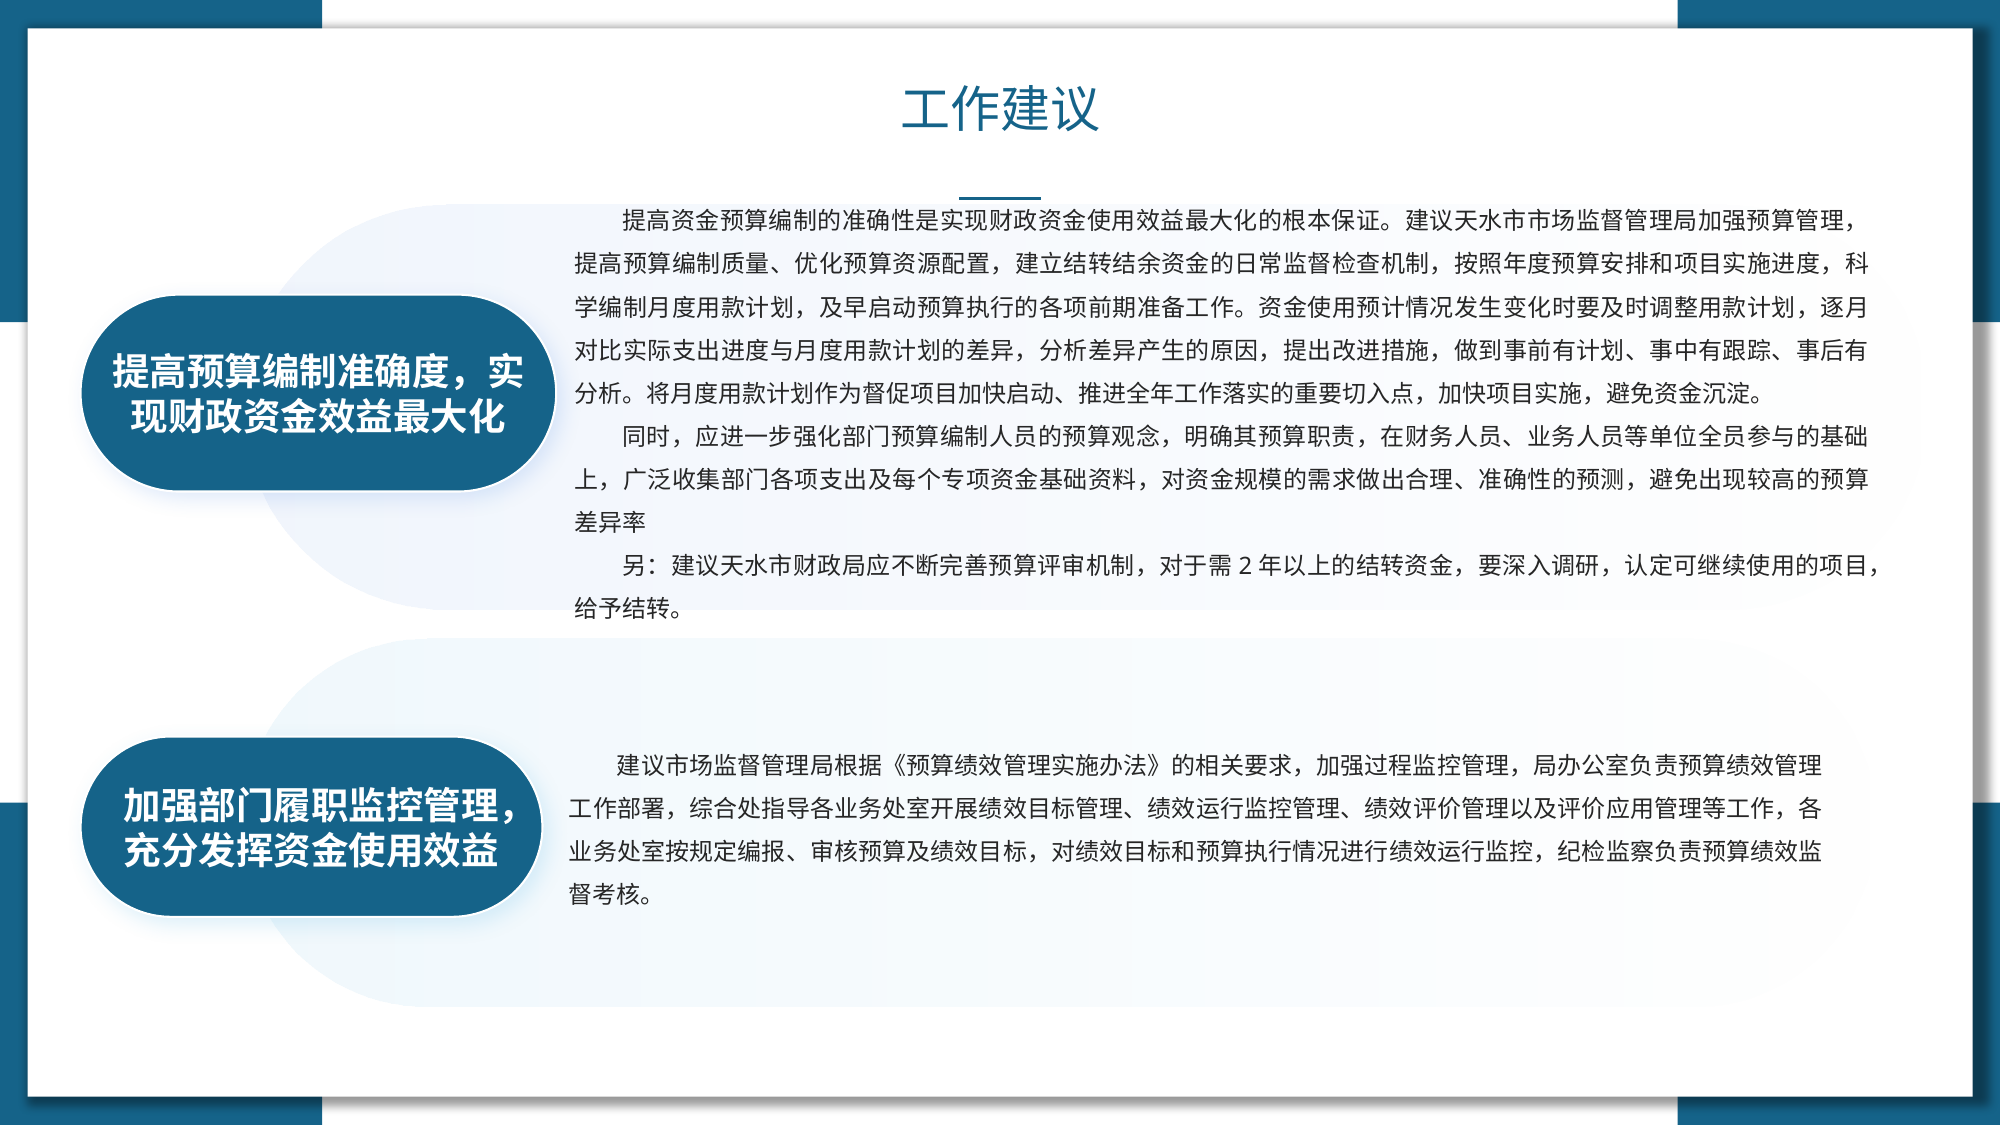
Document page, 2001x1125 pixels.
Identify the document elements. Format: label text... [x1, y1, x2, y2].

text_box 工作建议 [799, 69, 1201, 145]
text_box 提高资金预算编制的准确性是实现财政资金使用效益最大化的根本保证。建议天水市市场监督管理局加强预算管理，提高预算编制质量、优化预算资源配置，建立结转结余资金的日常监督检查机制，按照年度预算安排和项目实施进度，科学编制月度用款计划，及早启动预算执行的各项前期准备工作。资金使用预计情况发生变化时要及时调整用款计划，逐月对比实际支出进度与月度用款计划的差异，分析差异产生的原因，提出改进措施，做到事前有计划、事中有跟踪、事后有分析。将月度用款计划作为督促项目加快启动、推进全年工作落实的重要切入点，加快项目实施，避免资金沉淀。 同时，应进一步强化部门预算编制人员的预算观念，明确其预算职责，在财务人员、业务人员等单位全员参与的基础上，广泛收集部门各项支出及每个专项资金基础资料，对资金规模的需求做出合理、准确性的预测，避免出现较高的预算差异率 另：建议天水市财政局应不断完善预算评审机制，对于需2年以上的结转资金，要深入调研，认定可继续使用的项目，给予结转。 [264, 203, 1930, 611]
text_box 建议市场监督管理局根据《预算绩效管理实施办法》的相关要求，加强过程监控管理，局办公室负责预算绩效管理工作部署，综合处指导各业务处室开展绩效目标管理、绩效运行监控管理、绩效评价管理以及评价应用管理等工作，各业务处室按规定编报、审核预算及绩效目标，对绩效目标和预算执行情况进行绩效运行监控，纪检监察负责预算绩效监督考核。 [264, 637, 1878, 1008]
text_box 加强部门履职监控管理，充分发挥资金使用效益 [79, 735, 544, 918]
text_box 提高预算编制准确度，实现财政资金效益最大化 [79, 293, 558, 493]
